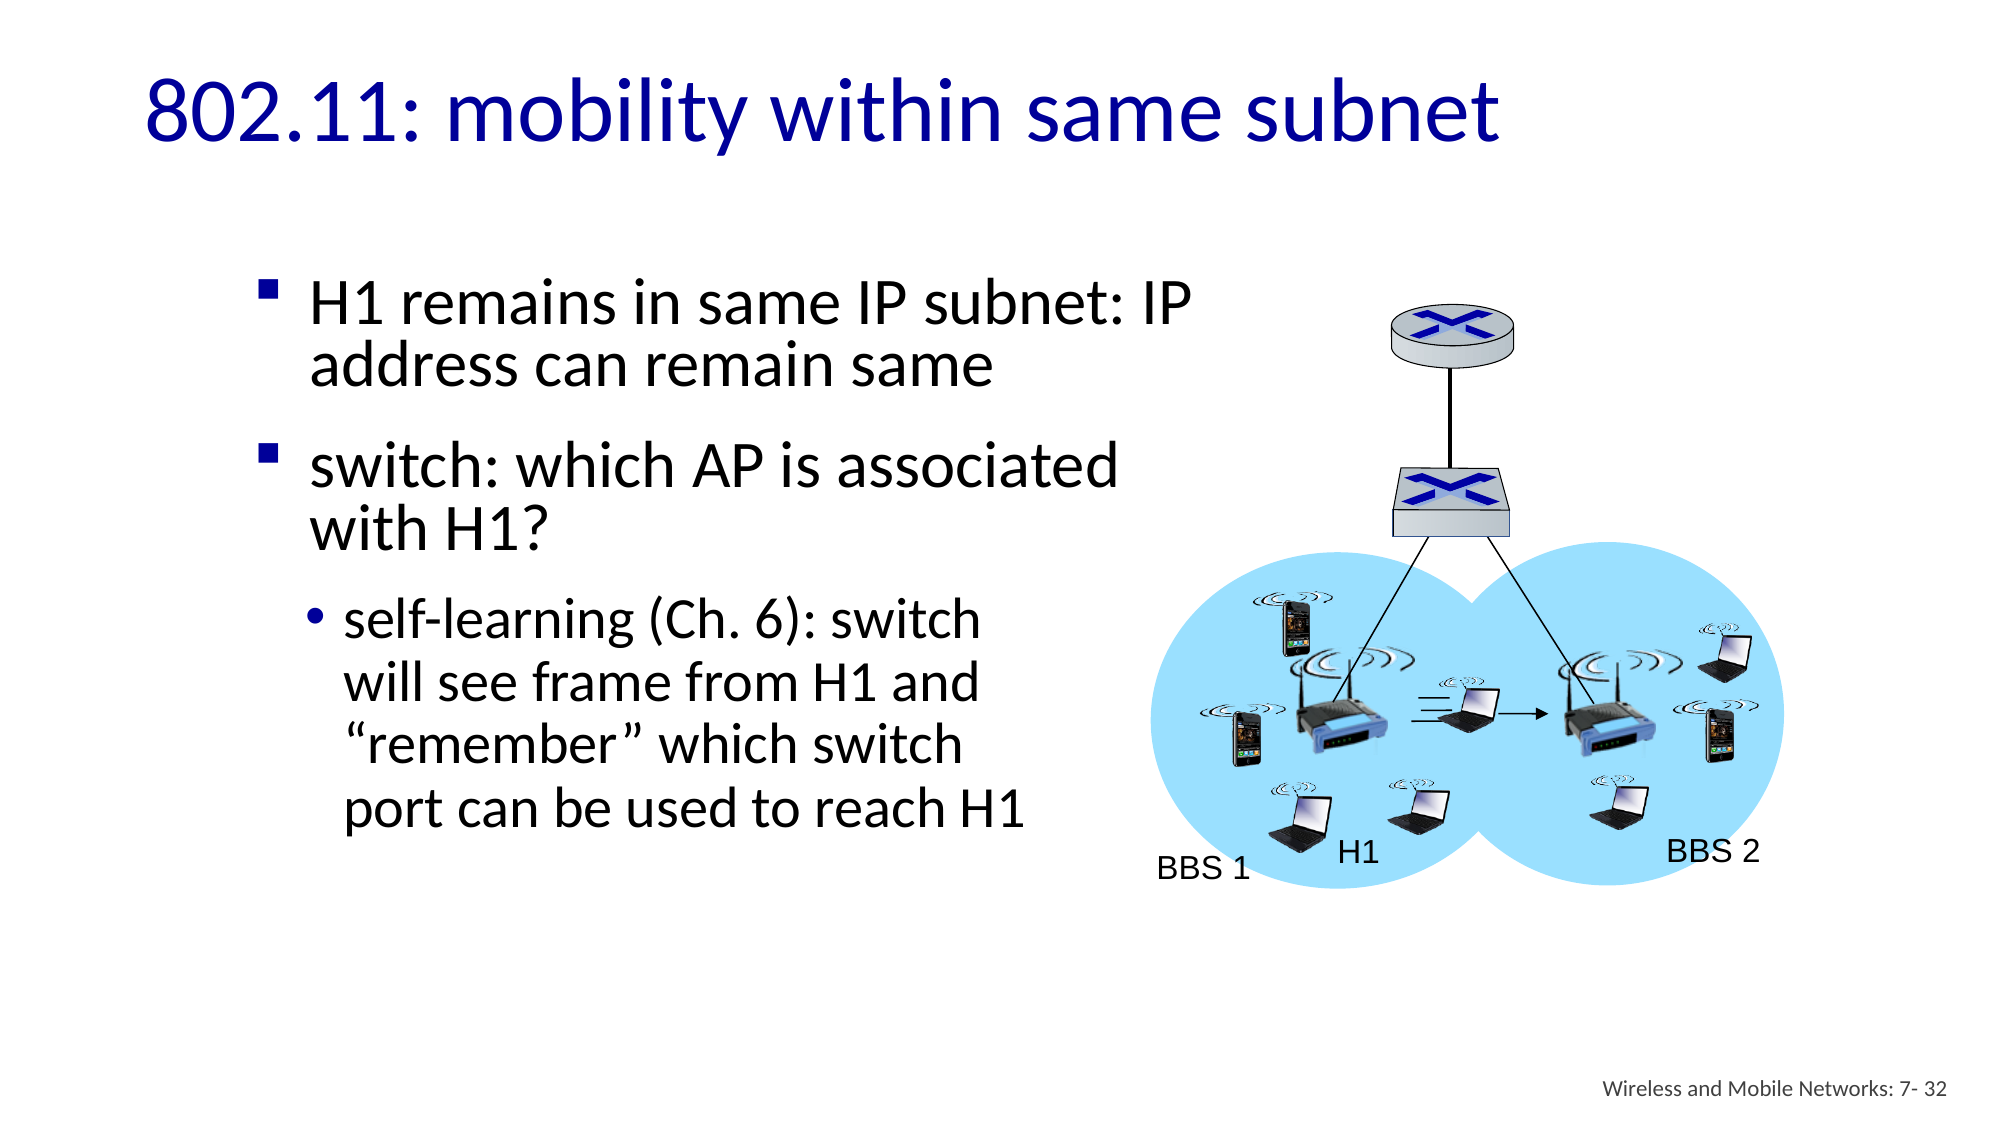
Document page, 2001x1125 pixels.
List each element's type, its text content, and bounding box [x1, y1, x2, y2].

text_box H1 [1322, 823, 1395, 878]
text_box BBS 2 [1651, 822, 1776, 877]
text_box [1199, 702, 1286, 767]
title 802.11: mobility within same subnet [129, 38, 1855, 186]
text_box [1472, 542, 1785, 886]
text_box [1150, 552, 1525, 889]
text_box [1391, 304, 1514, 369]
text_box [1500, 707, 1549, 720]
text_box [1697, 621, 1752, 683]
text_box self-learning (Ch. 6): switch will see frame from H1 and “remember” which switch port can be used to reach H1 [215, 580, 1091, 920]
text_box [1252, 590, 1333, 657]
text_box H1 remains in same IP subnet: IP address can remain same [238, 267, 1269, 431]
slide_number Wireless and Mobile Networks: 7- 32 [1512, 1056, 1963, 1117]
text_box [1437, 675, 1500, 733]
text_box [1588, 773, 1649, 830]
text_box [1392, 467, 1510, 537]
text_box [1672, 698, 1759, 764]
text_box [1557, 648, 1683, 758]
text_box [1387, 777, 1450, 835]
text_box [1268, 780, 1332, 853]
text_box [1289, 645, 1415, 755]
text_box switch: which AP is associated with H1? [238, 431, 1269, 580]
text_box BBS 1 [1141, 838, 1266, 894]
